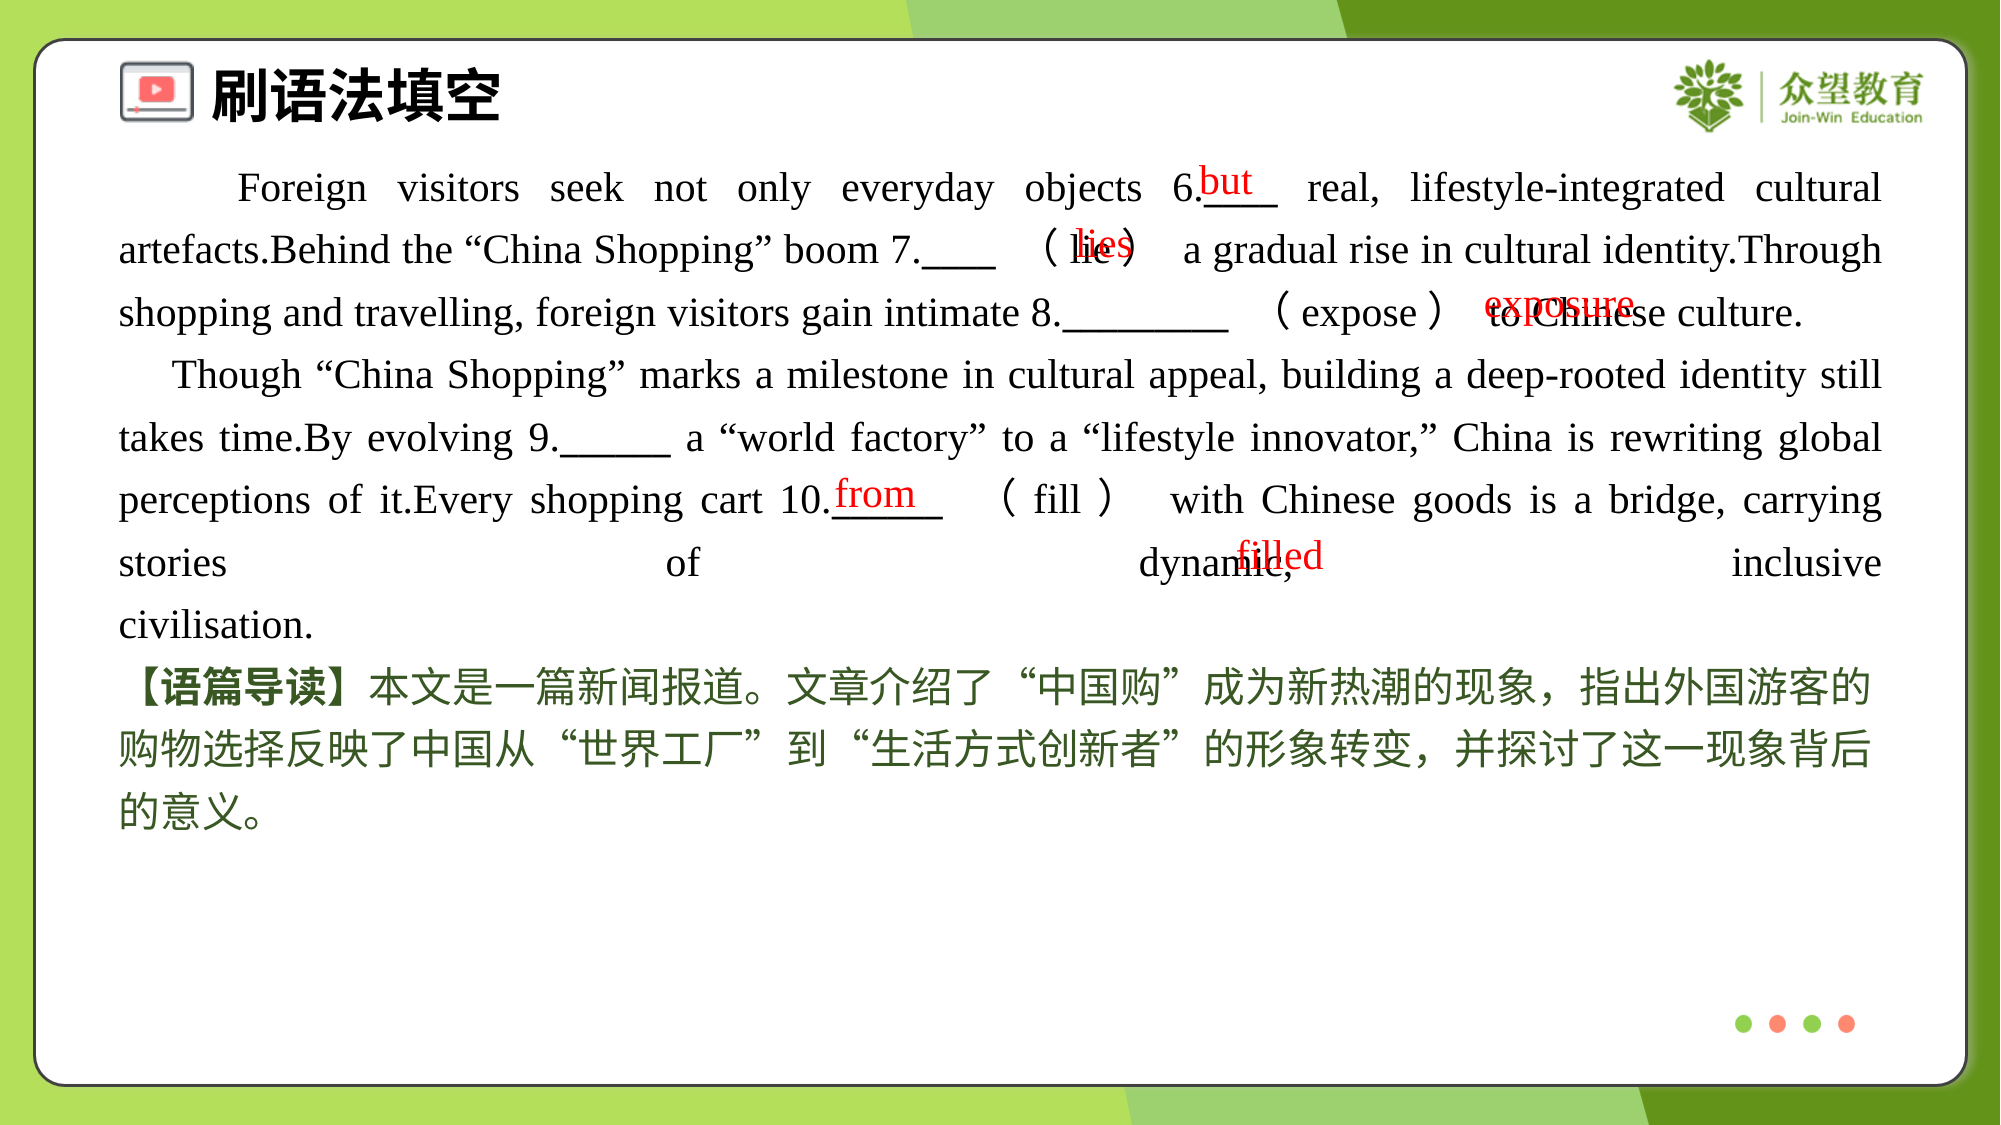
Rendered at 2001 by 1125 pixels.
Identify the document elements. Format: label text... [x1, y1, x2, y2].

text_box 【语篇导读】本文是一篇新闻报道。文章介绍了“中国购”成为新热潮的现象，指出外国游客的购物选择反映了中国从“世界工厂”到“生活方式创新者”的形象转变，并探讨了这一现象背后的意义。 [118, 647, 1883, 769]
picture [0, 0, 2000, 1125]
text_box from [830, 453, 921, 511]
text_box lies [1070, 203, 1138, 261]
text_box but [1194, 140, 1258, 199]
text_box exposure [1479, 263, 1640, 322]
text_box Foreign visitors seek not only everyday objects 6.____ real, lifestyle-integrated cultural artefacts.Behind the “China Shopping” boom 7.____ （lie） a gradual rise in cultural identity.Through shopping and travelling, foreign visitors gain intimate 8._________ （expose） to Chinese culture. Though “China Shopping” marks a milestone in cultural appeal, building a deep-rooted identity still takes time.By evolving 9.______ a “world factory” to a “lifestyle innovator,” China is rewriting global perceptions of it.Every shopping cart 10.______ （fill） with Chinese goods is a bridge, carrying stories of dynamic, inclusive civilisation.#1.3 [118, 146, 1883, 641]
text_box filled [1231, 515, 1329, 574]
